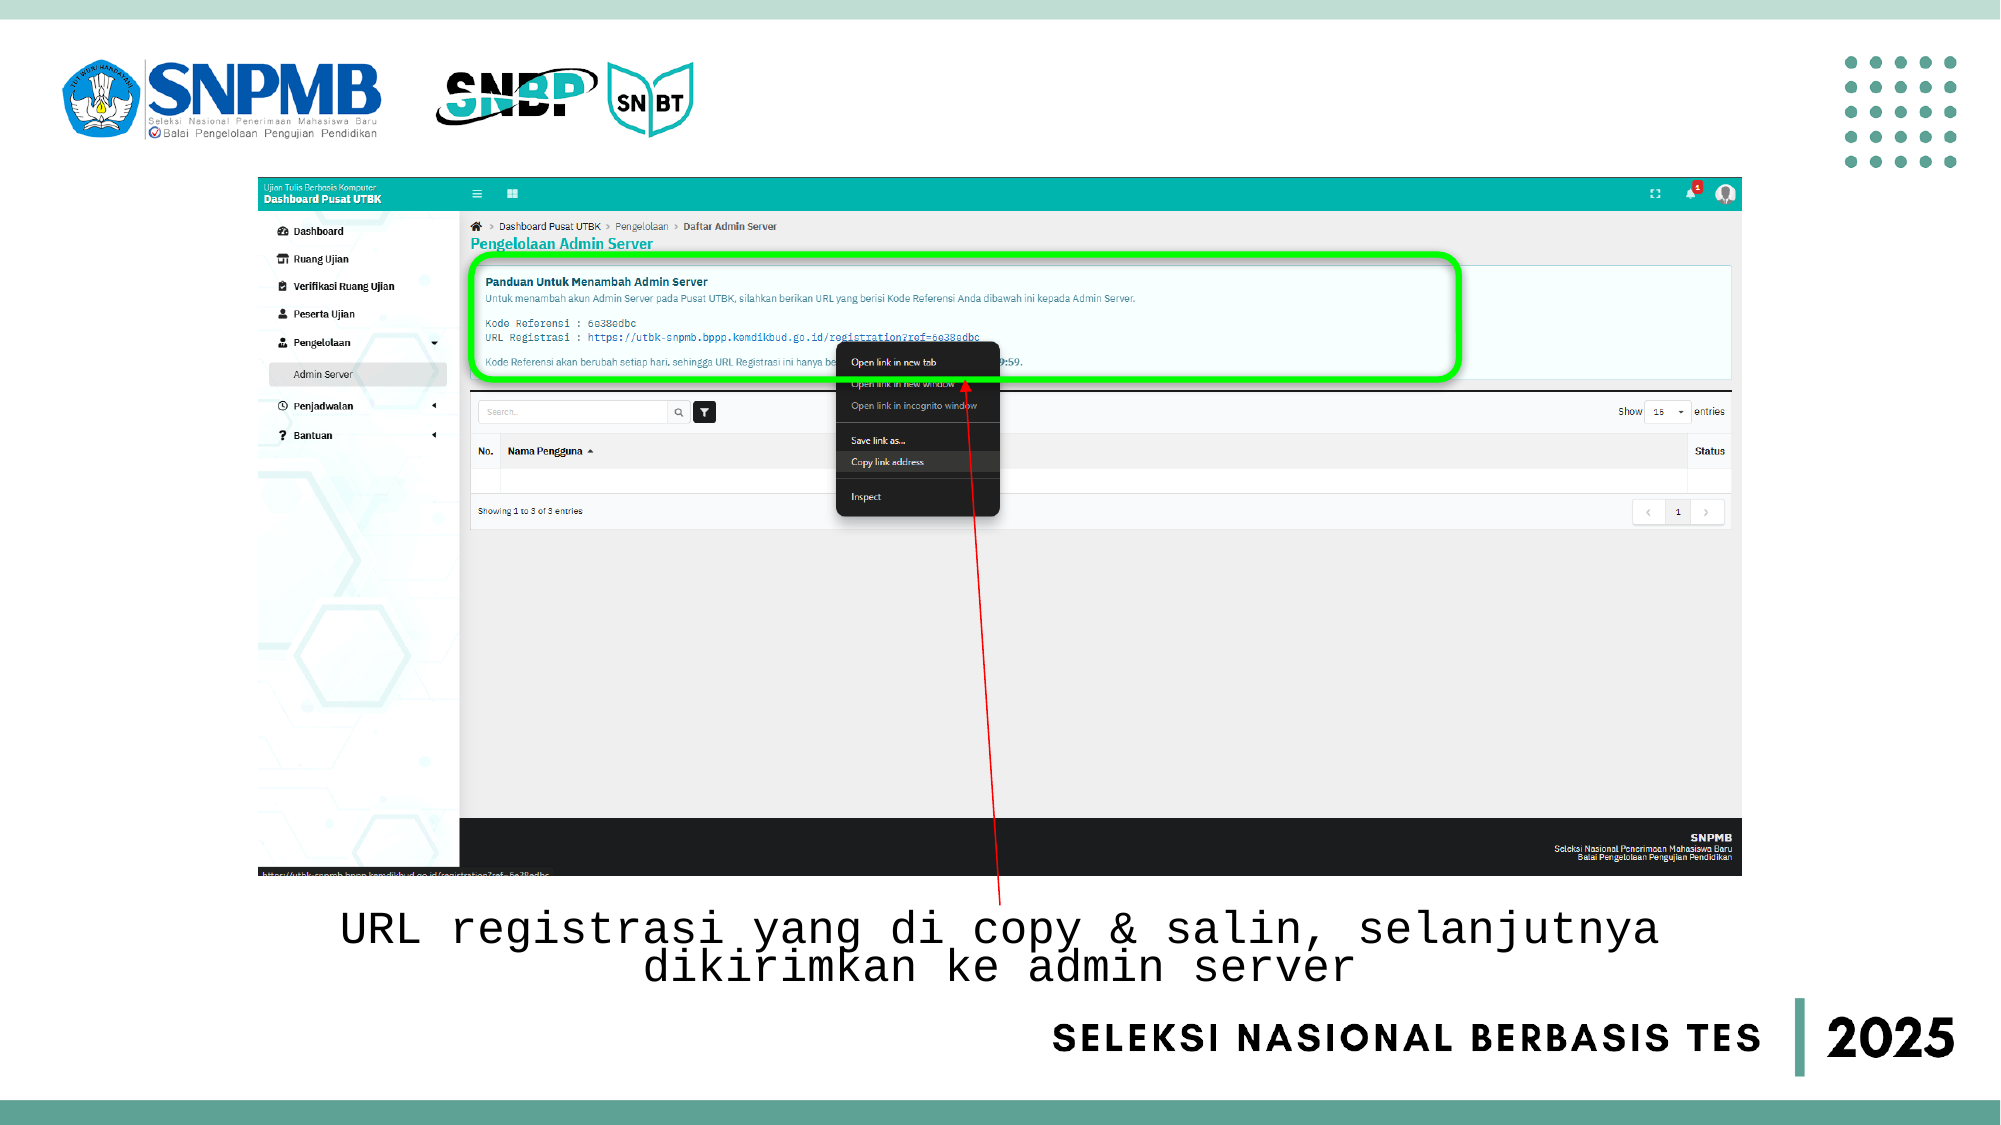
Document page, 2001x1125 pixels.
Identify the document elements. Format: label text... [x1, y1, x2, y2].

text_box URL registrasi yang di copy & salin, selanjutnya dikirimkan ke admin server [223, 905, 1777, 998]
picture [0, 0, 2001, 1125]
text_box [964, 379, 1001, 906]
